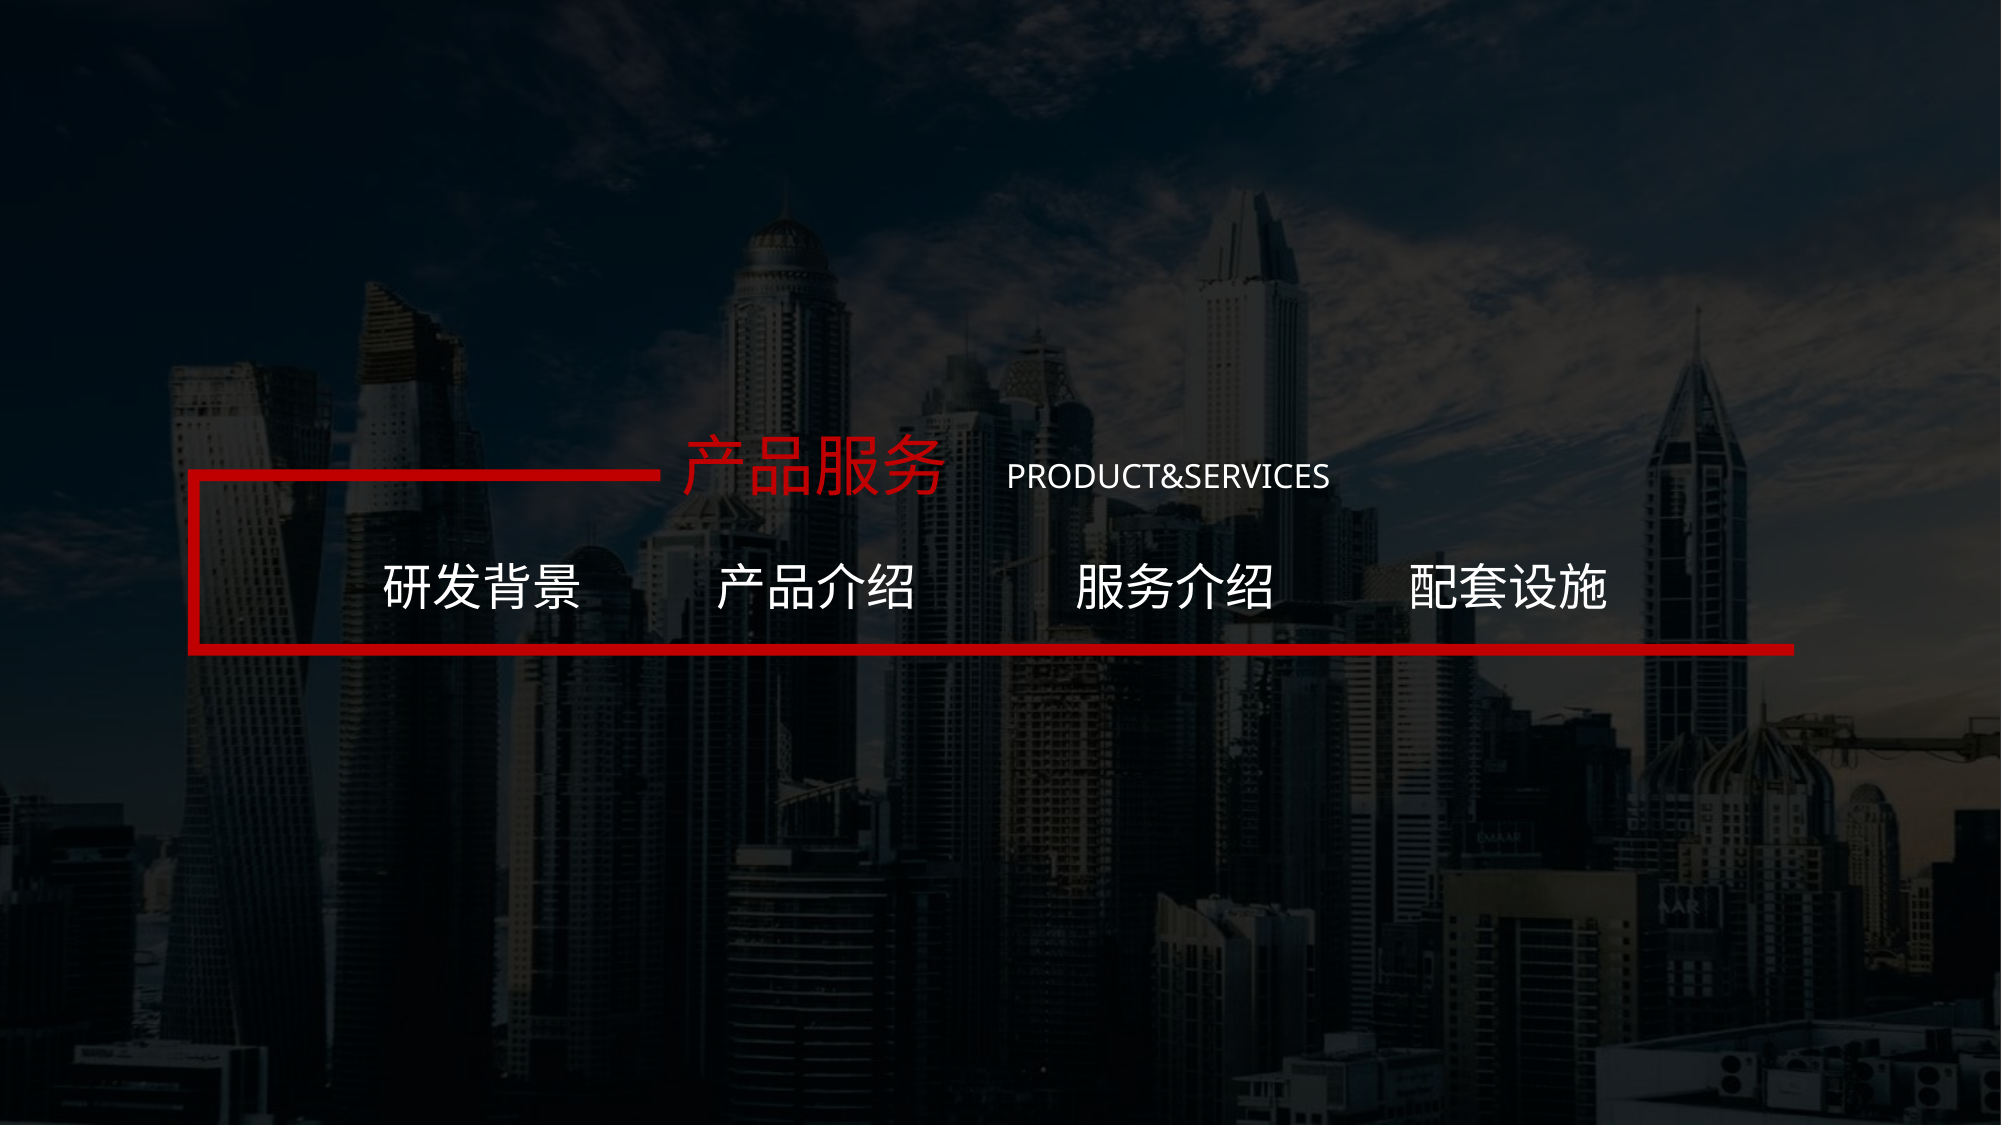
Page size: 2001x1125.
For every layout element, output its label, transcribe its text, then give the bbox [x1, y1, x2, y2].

list 产品服务 [666, 425, 1080, 514]
picture [0, 0, 2000, 1125]
list 产品介绍 [669, 554, 965, 624]
list 服务介绍 [1027, 554, 1323, 624]
list PRODUCT&SERVICES [991, 451, 1408, 504]
list 研发背景 [335, 554, 631, 624]
list 配套设施 [1361, 554, 1657, 624]
